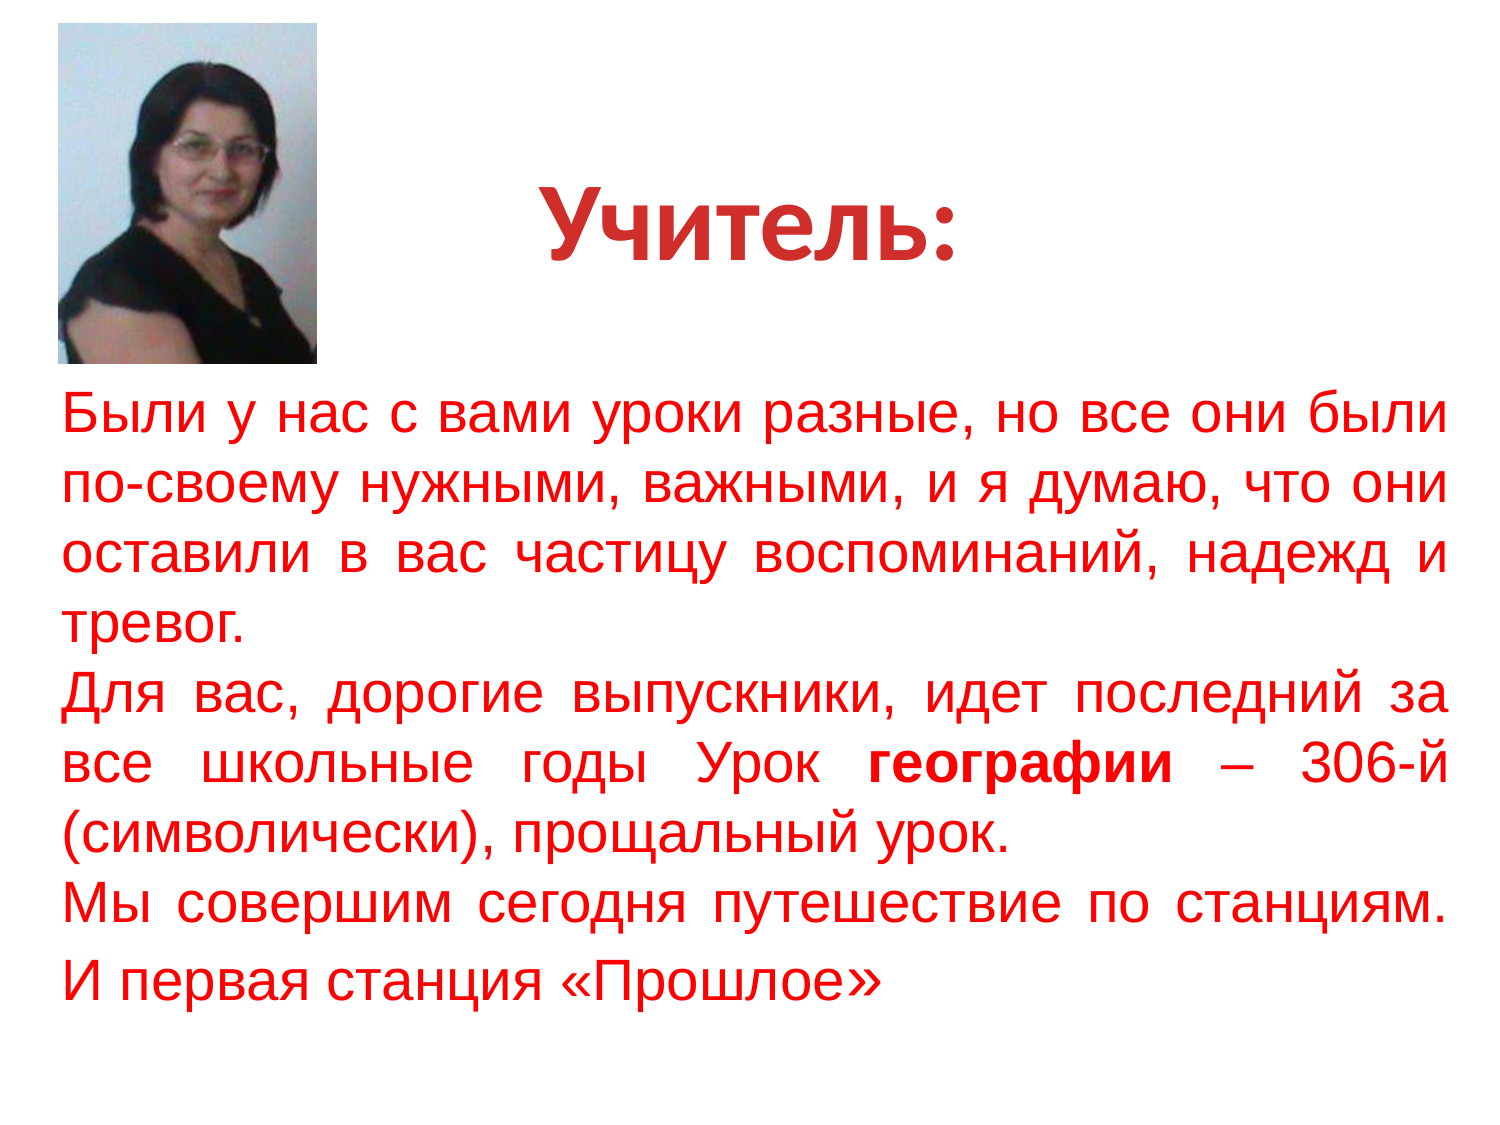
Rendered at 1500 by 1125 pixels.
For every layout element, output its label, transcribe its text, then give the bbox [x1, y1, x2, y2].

picture [58, 23, 317, 364]
text_box Были у нас с вами уроки разные, но все они были по-своему нужными, важными, и я думаю, что они оставили в вас частицу воспоминаний, надежд и тревог. Для вас, дорогие выпускники, идет последний за все школьные годы Урок географии – 306-й (символически), прощальный урок. Мы совершим сегодня путешествие по станциям. И первая станция «Прошлое» [46, 366, 1465, 1022]
text_box Учитель: [522, 140, 978, 291]
